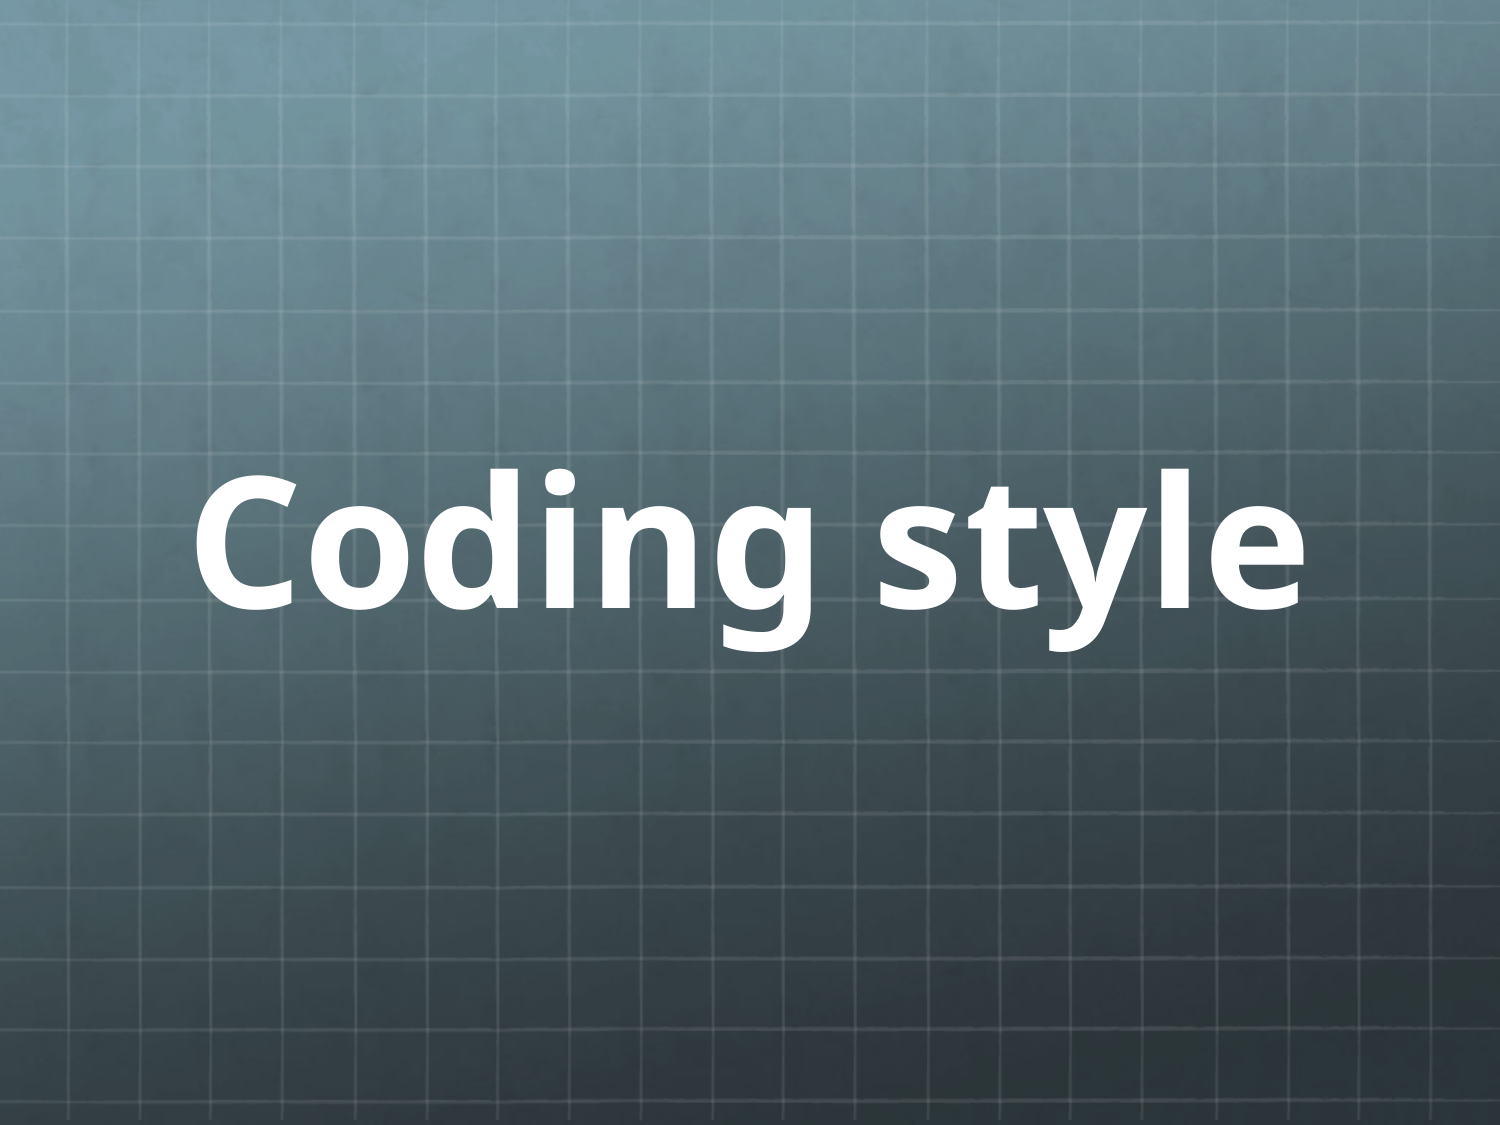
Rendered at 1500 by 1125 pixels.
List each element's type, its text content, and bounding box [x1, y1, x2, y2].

title Coding style [127, 304, 1372, 766]
picture [0, 0, 1500, 1125]
